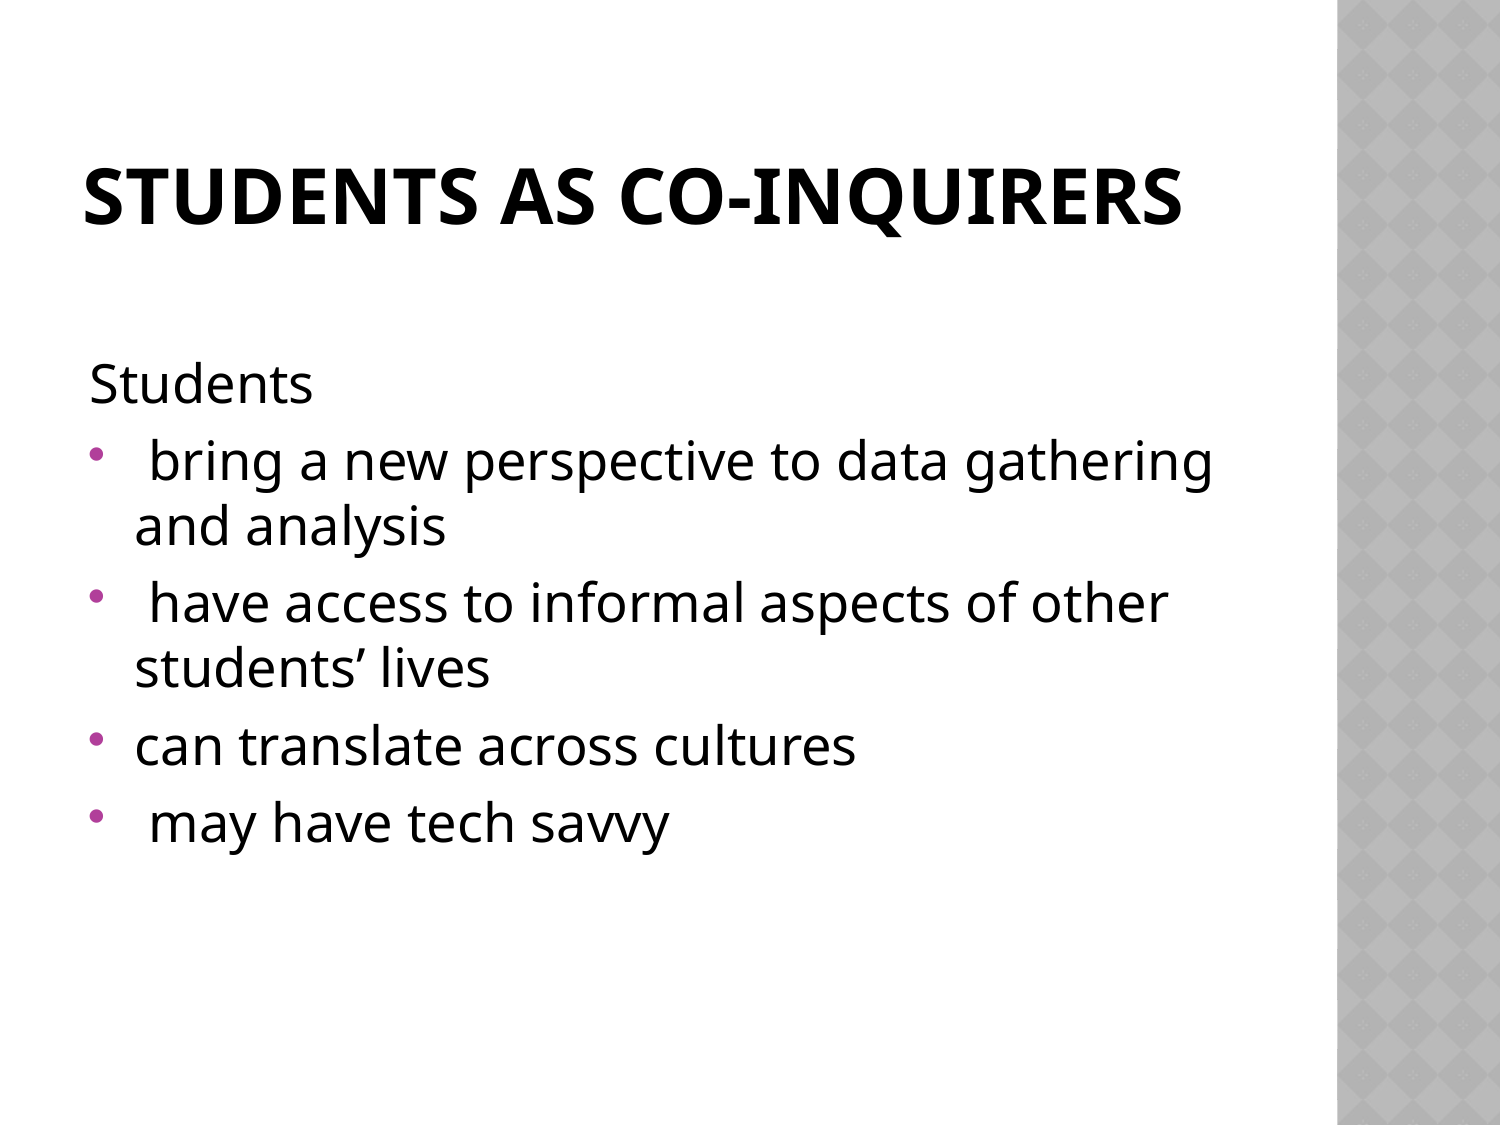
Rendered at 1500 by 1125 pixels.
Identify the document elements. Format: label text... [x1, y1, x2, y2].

title Students as co-inquirers [75, 52, 1263, 240]
list Students bring a new perspective to data gathering and analysis have access to informal aspects of other students’ lives can translate across cultures may have tech savvy [75, 264, 1263, 1059]
